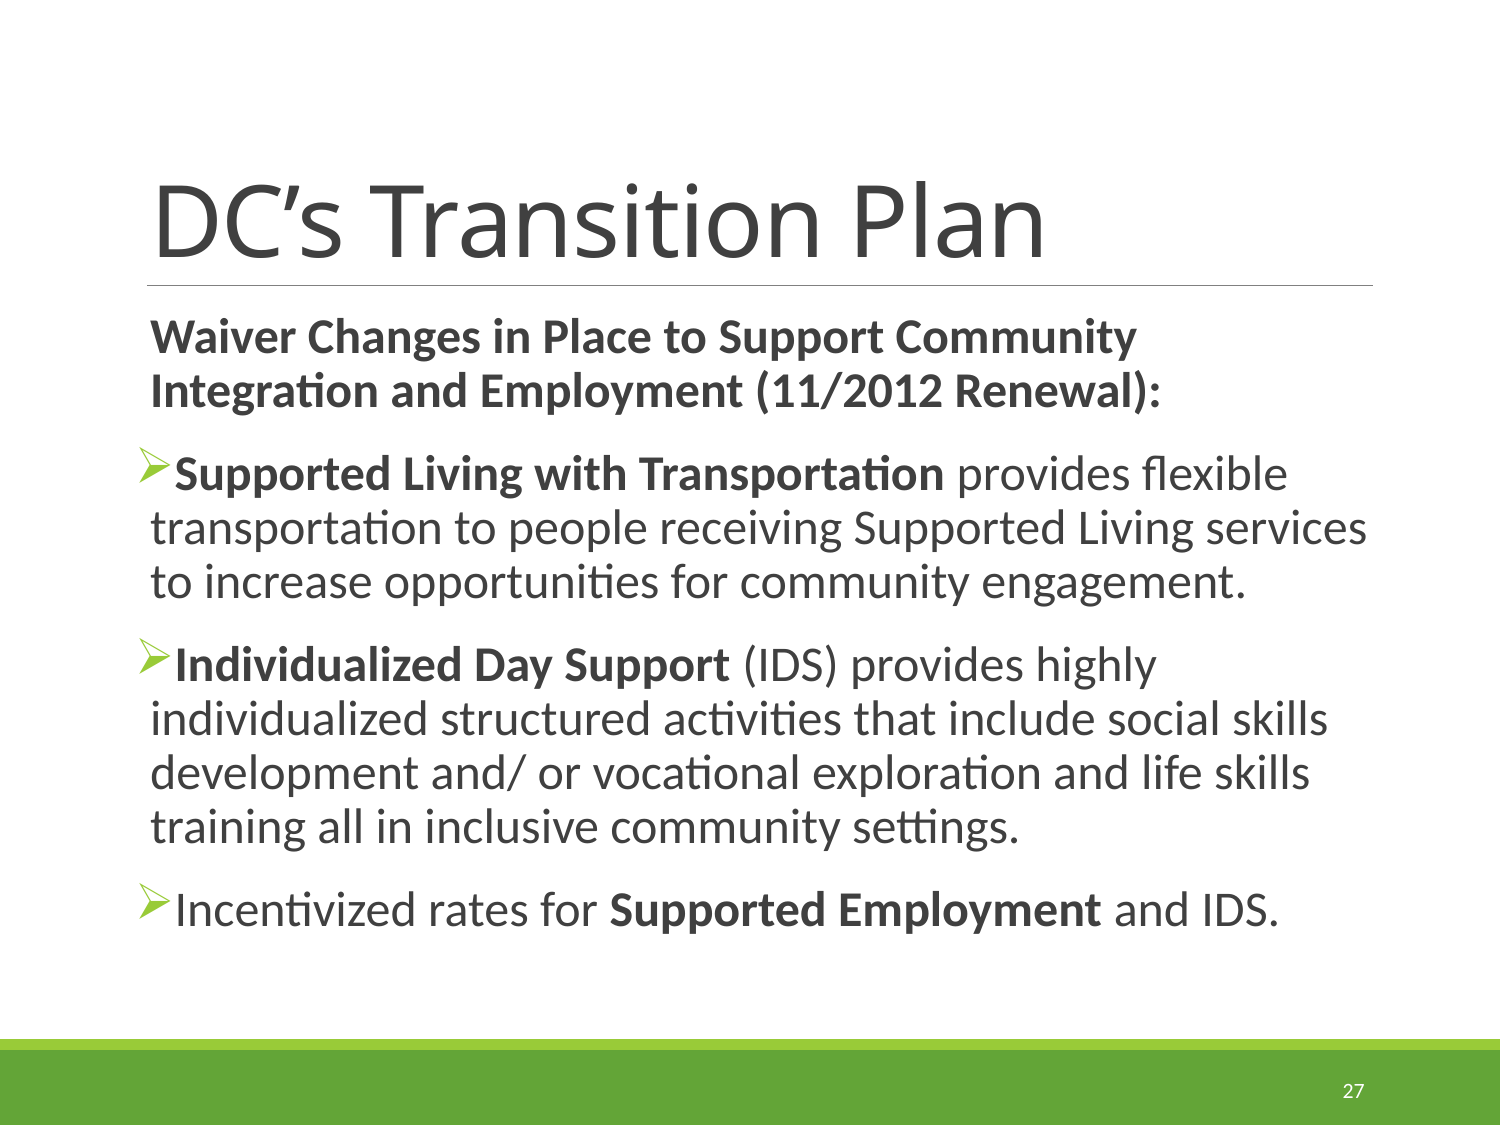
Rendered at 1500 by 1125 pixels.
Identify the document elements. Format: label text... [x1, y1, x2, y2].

title DC’s Transition Plan [135, 47, 1373, 285]
list Waiver Changes in Place to Support Community Integration and Employment (11/2012 Renewal): Supported Living with Transportation provides flexible transportation to people receiving Supported Living services to increase opportunities for community engagement. Individualized Day Support (IDS) provides highly individualized structured activities that include social skills development and/ or vocational exploration and life skills training all in inclusive community settings. Incentivized rates for Supported Employment and IDS. [135, 302, 1373, 963]
slide_number 27 [1218, 1059, 1380, 1120]
